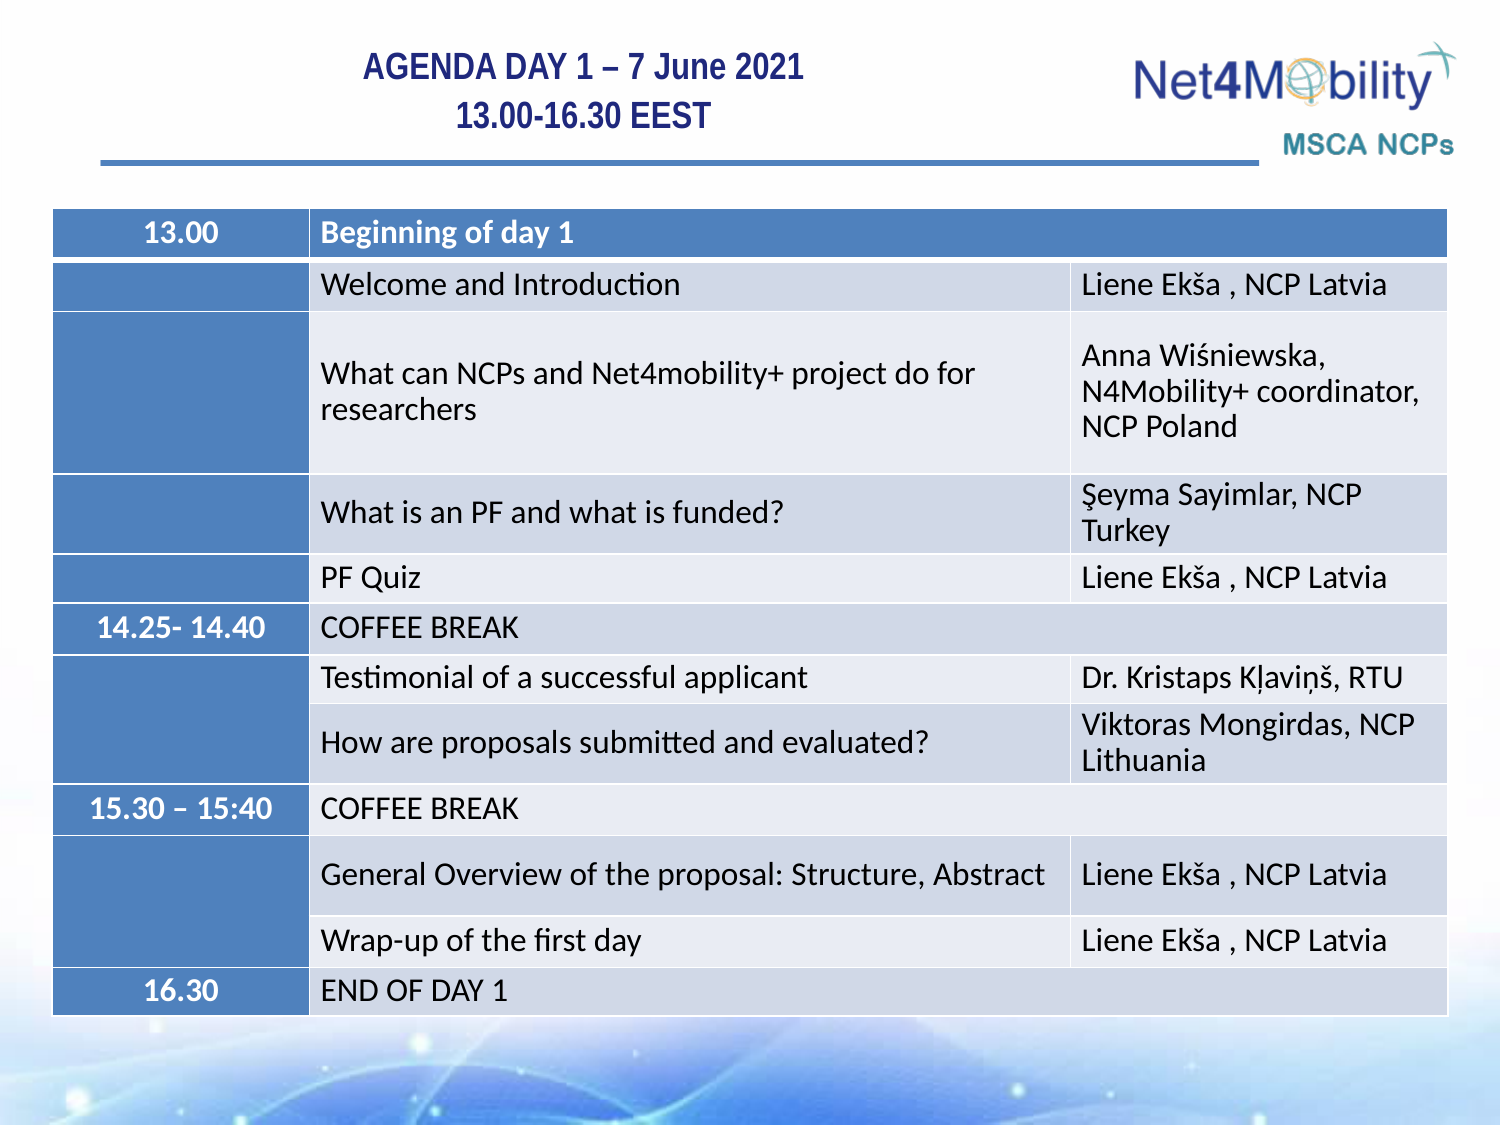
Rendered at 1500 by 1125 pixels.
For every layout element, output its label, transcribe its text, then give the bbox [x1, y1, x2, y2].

table_cell Liene Ekša , NCP Latvia [1071, 836, 1447, 915]
table_cell Anna Wiśniewska, N4Mobility+ coordinator, NCP Poland [1071, 312, 1447, 473]
table_cell [53, 656, 309, 783]
table_cell Liene Ekša , NCP Latvia [1071, 263, 1447, 311]
table_cell [53, 836, 309, 967]
table_cell Liene Ekša , NCP Latvia [1071, 555, 1447, 602]
table_cell Liene Ekša , NCP Latvia [1071, 917, 1447, 967]
table_header Beginning of day 1 [310, 209, 1447, 257]
table_cell Viktoras Mongirdas, NCP Lithuania [1071, 704, 1447, 783]
table_cell Wrap-up of the first day [310, 917, 1070, 967]
table_cell How are proposals submitted and evaluated? [310, 704, 1070, 783]
table_cell [53, 312, 309, 473]
table_cell COFFEE BREAK [310, 785, 1447, 835]
table_cell [53, 475, 309, 553]
table_cell PF Quiz [310, 555, 1070, 602]
table_cell [53, 555, 309, 602]
title AGENDA DAY 1 – 7 June 2021 13.00-16.30 EEST [75, 30, 1093, 144]
table_cell Dr. Kristaps Kļaviņš, RTU [1071, 656, 1447, 703]
table_cell 16.30 [53, 968, 309, 1015]
table_cell Welcome and Introduction [310, 263, 1070, 311]
table_cell END OF DAY 1 [310, 968, 1447, 1015]
table_cell 15.30 – 15:40 [53, 785, 309, 835]
table_cell What can NCPs and Net4mobility+ project do for researchers [310, 312, 1070, 473]
table_cell Testimonial of a successful applicant [310, 656, 1070, 703]
table_cell COFFEE BREAK [310, 604, 1447, 654]
table_cell General Overview of the proposal: Structure, Abstract [310, 836, 1070, 915]
picture [0, 0, 1500, 1125]
table_cell Şeyma Sayimlar, NCP Turkey [1071, 475, 1447, 553]
table_cell 14.25- 14.40 [53, 604, 309, 654]
table_cell What is an PF and what is funded? [310, 475, 1070, 553]
table_cell [53, 263, 309, 311]
table_header 13.00 [53, 209, 309, 257]
